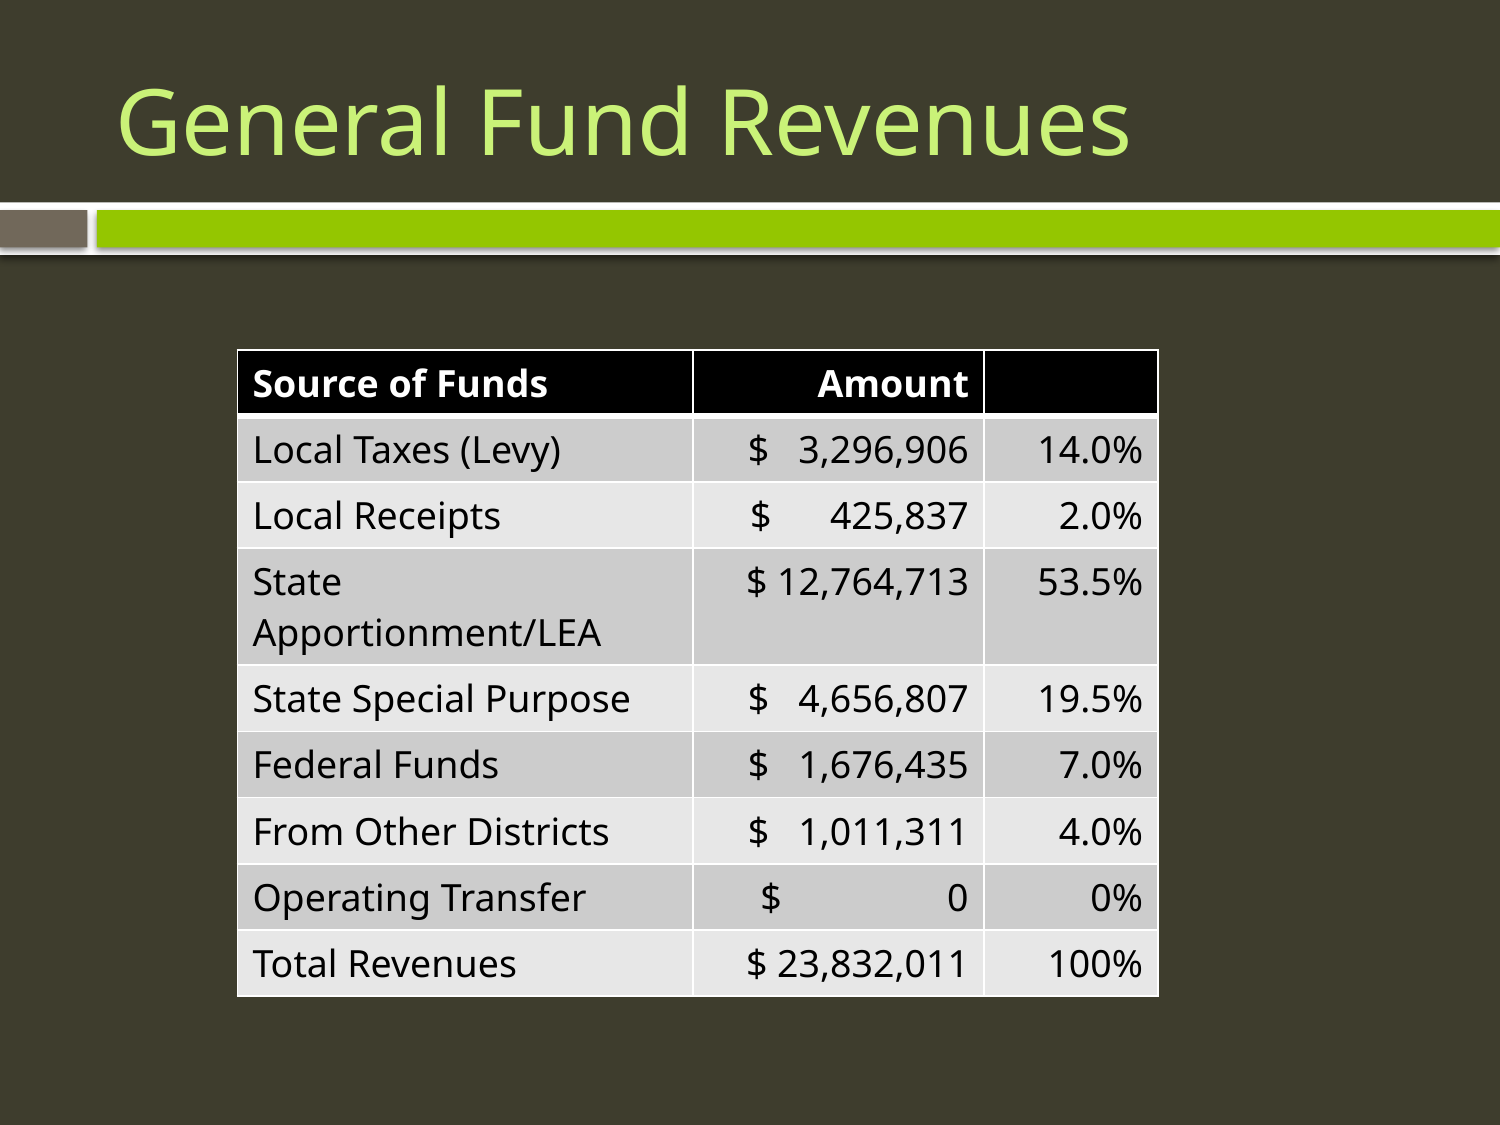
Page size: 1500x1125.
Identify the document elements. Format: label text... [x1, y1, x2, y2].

table_cell 100% [985, 931, 1157, 995]
table_cell 14.0% [985, 419, 1157, 481]
table_cell Total Revenues [238, 931, 692, 995]
table_header Amount [694, 351, 983, 413]
table_cell State Special Purpose [238, 666, 692, 731]
table_cell 0% [985, 865, 1157, 929]
table_cell $ 0 [694, 865, 983, 929]
table_cell 53.5% [985, 549, 1157, 664]
table_header [985, 351, 1157, 413]
table_cell Local Receipts [238, 483, 692, 547]
table_cell $ 3,296,906 [694, 419, 983, 481]
table_cell $ 1,676,435 [694, 732, 983, 797]
table_cell $ 12,764,713 [694, 549, 983, 664]
table_cell 19.5% [985, 666, 1157, 731]
table_cell $ 1,011,311 [694, 798, 983, 863]
title General Fund Revenues [100, 37, 1438, 200]
table_cell $ 4,656,807 [694, 666, 983, 731]
table_cell 4.0% [985, 798, 1157, 863]
table_cell $ 23,832,011 [694, 931, 983, 995]
table_cell Operating Transfer [238, 865, 692, 929]
table_cell Federal Funds [238, 732, 692, 797]
table_cell From Other Districts [238, 798, 692, 863]
table_header Source of Funds [238, 351, 692, 413]
table_cell 2.0% [985, 483, 1157, 547]
table_cell 7.0% [985, 732, 1157, 797]
table_cell Local Taxes (Levy) [238, 419, 692, 481]
table_cell State Apportionment/LEA [238, 549, 692, 664]
table_cell $ 425,837 [694, 483, 983, 547]
